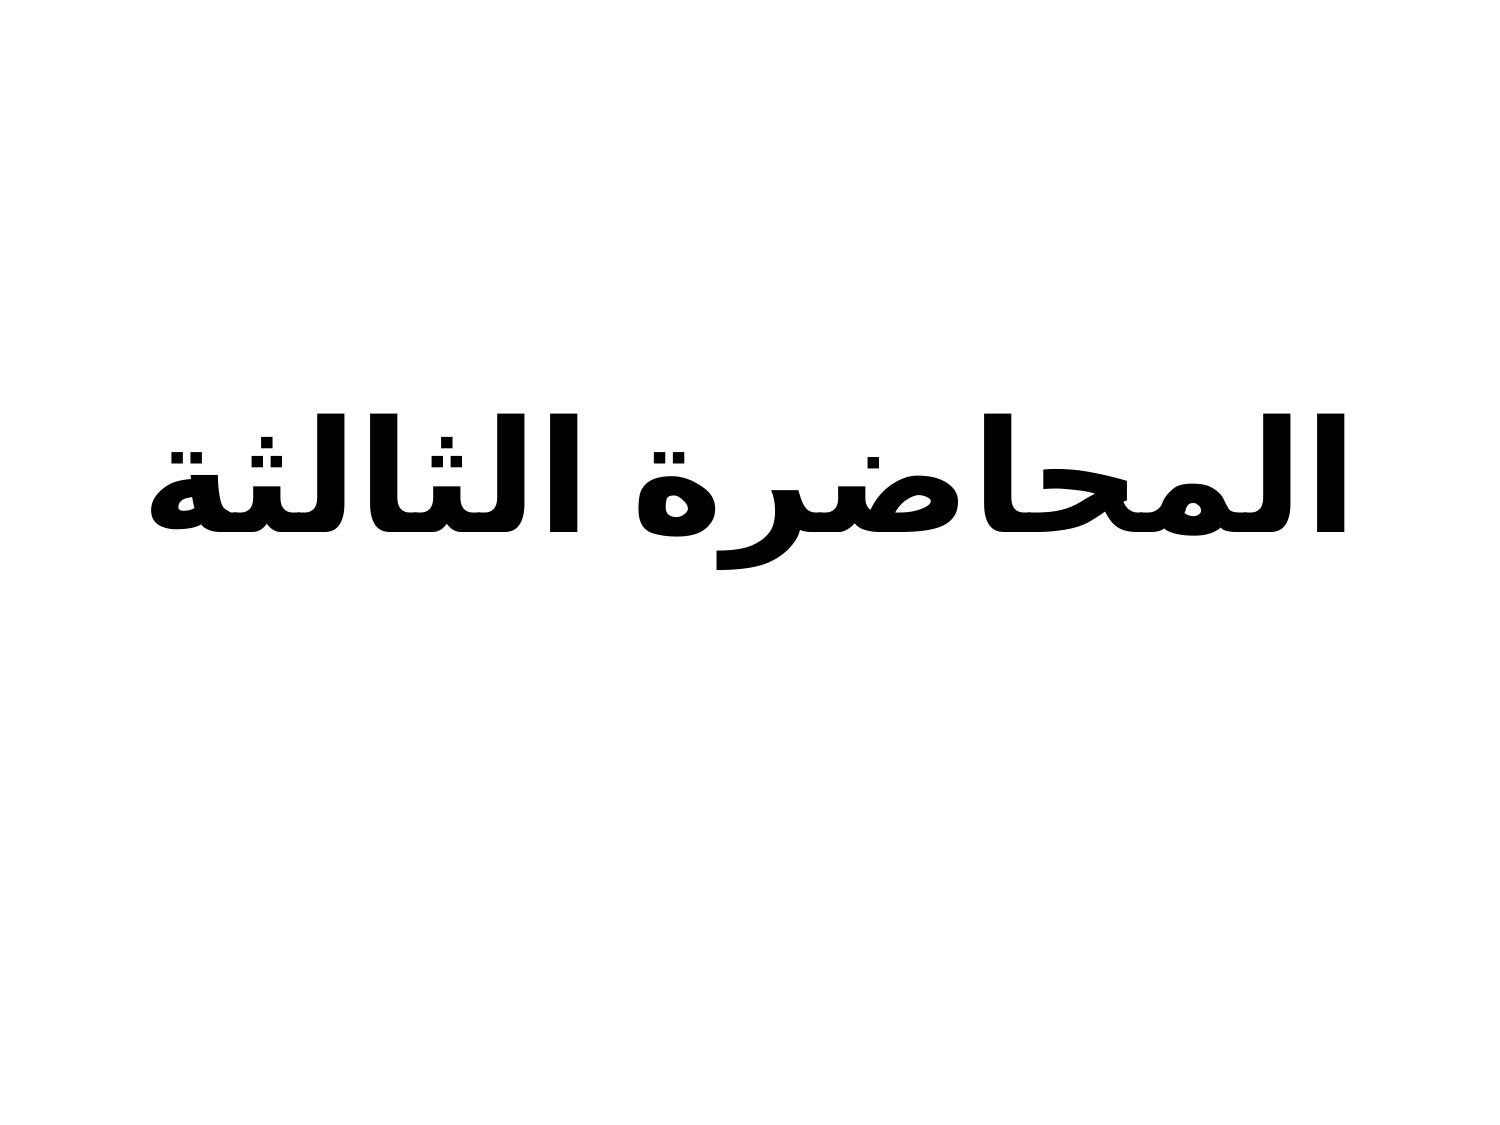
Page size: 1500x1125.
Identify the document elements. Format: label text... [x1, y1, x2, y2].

title المحاضرة الثالثة [112, 349, 1388, 591]
